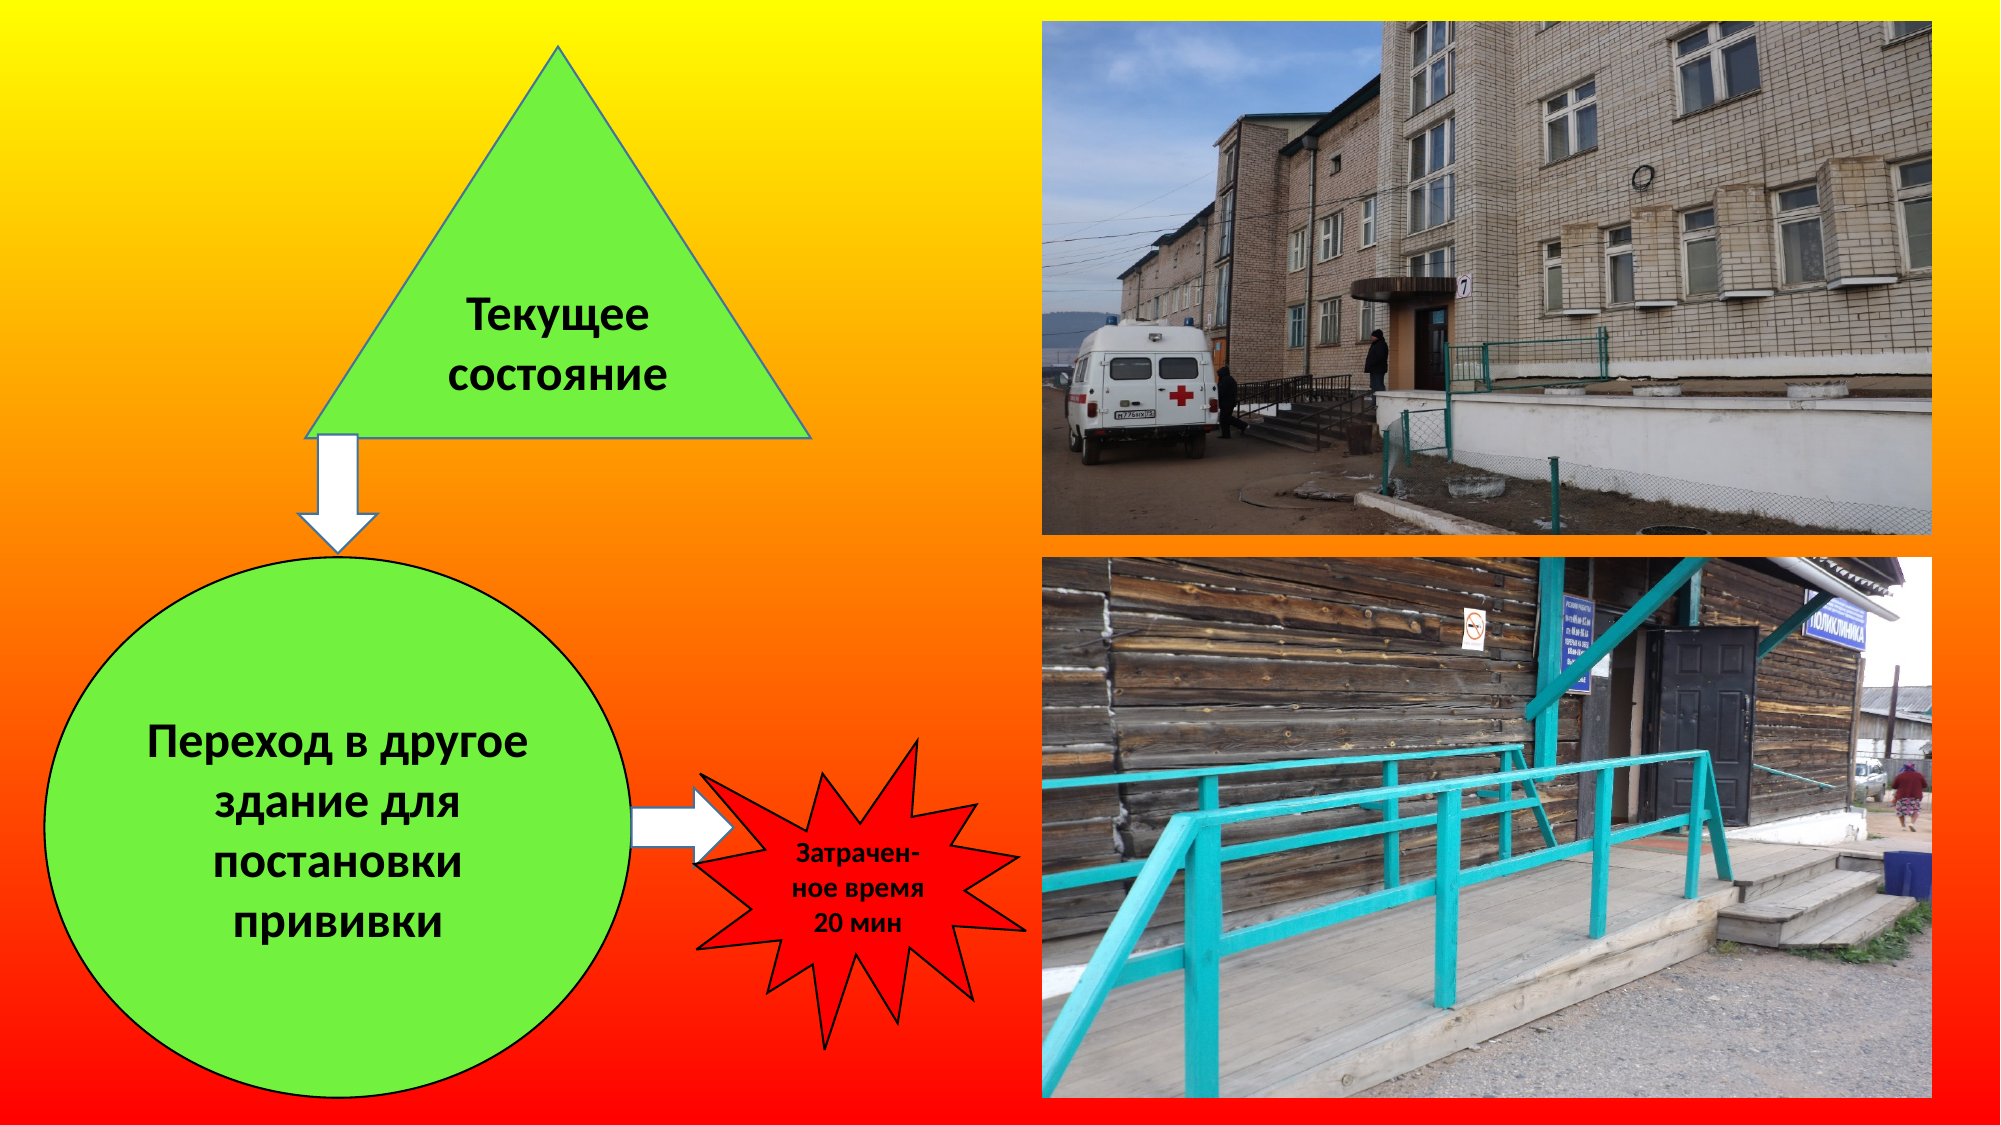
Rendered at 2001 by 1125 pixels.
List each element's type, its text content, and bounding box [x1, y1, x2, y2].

text_box Текущее состояние [303, 44, 813, 440]
picture [1042, 21, 1932, 535]
text_box Переход в другое здание для постановки прививки [43, 556, 632, 1099]
text_box [630, 785, 736, 863]
text_box Затрачен- ное время 20 мин [691, 737, 1027, 1051]
picture [1042, 557, 1932, 1098]
text_box [295, 433, 381, 555]
